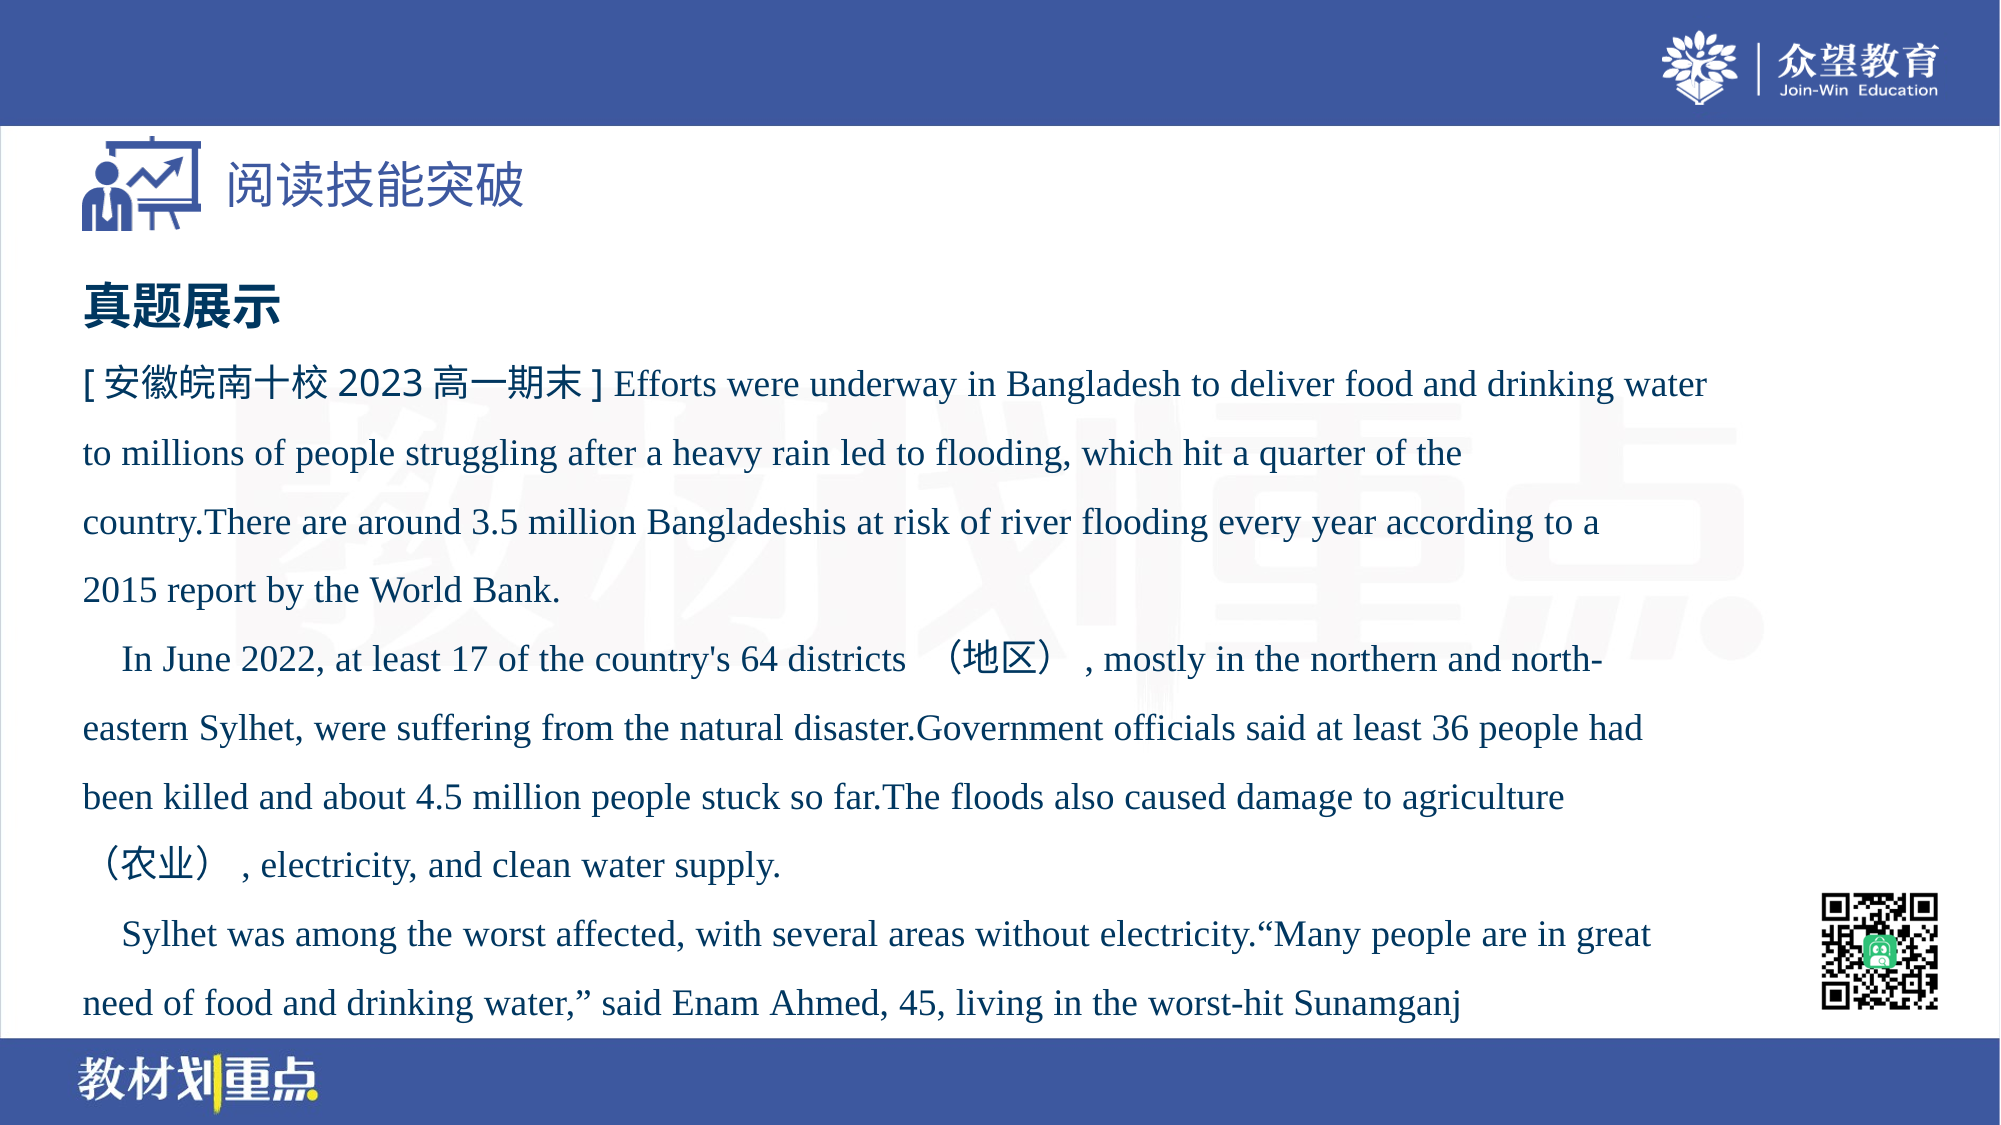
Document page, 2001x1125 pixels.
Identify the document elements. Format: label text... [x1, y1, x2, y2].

picture [0, 0, 2000, 1125]
text_box 真题展示 [82, 247, 1817, 335]
text_box [安徽皖南十校2023高一期末] Efforts were underway in Bangladesh to deliver food and drinking water to millions of people struggling after a heavy rain led to flooding, which hit a quarter of the country.There are around 3.5 million Bangladeshis at risk of river flooding every year according to a 2015 report by the World Bank. In June 2022, at least 17 of the country's 64 districts （地区）, mostly in the northern and north- eastern Sylhet, were suffering from the natural disaster.Government officials said at least 36 people had been killed and about 4.5 million people stuck so far.The floods also caused damage to agriculture （农业）, electricity, and clean water supply. Sylhet was among the worst affected, with several areas without electricity.“Many people are in great need of food and drinking water,” said Enam Ahmed, 45, living in the worst-hit Sunamganj [82, 335, 1817, 1023]
